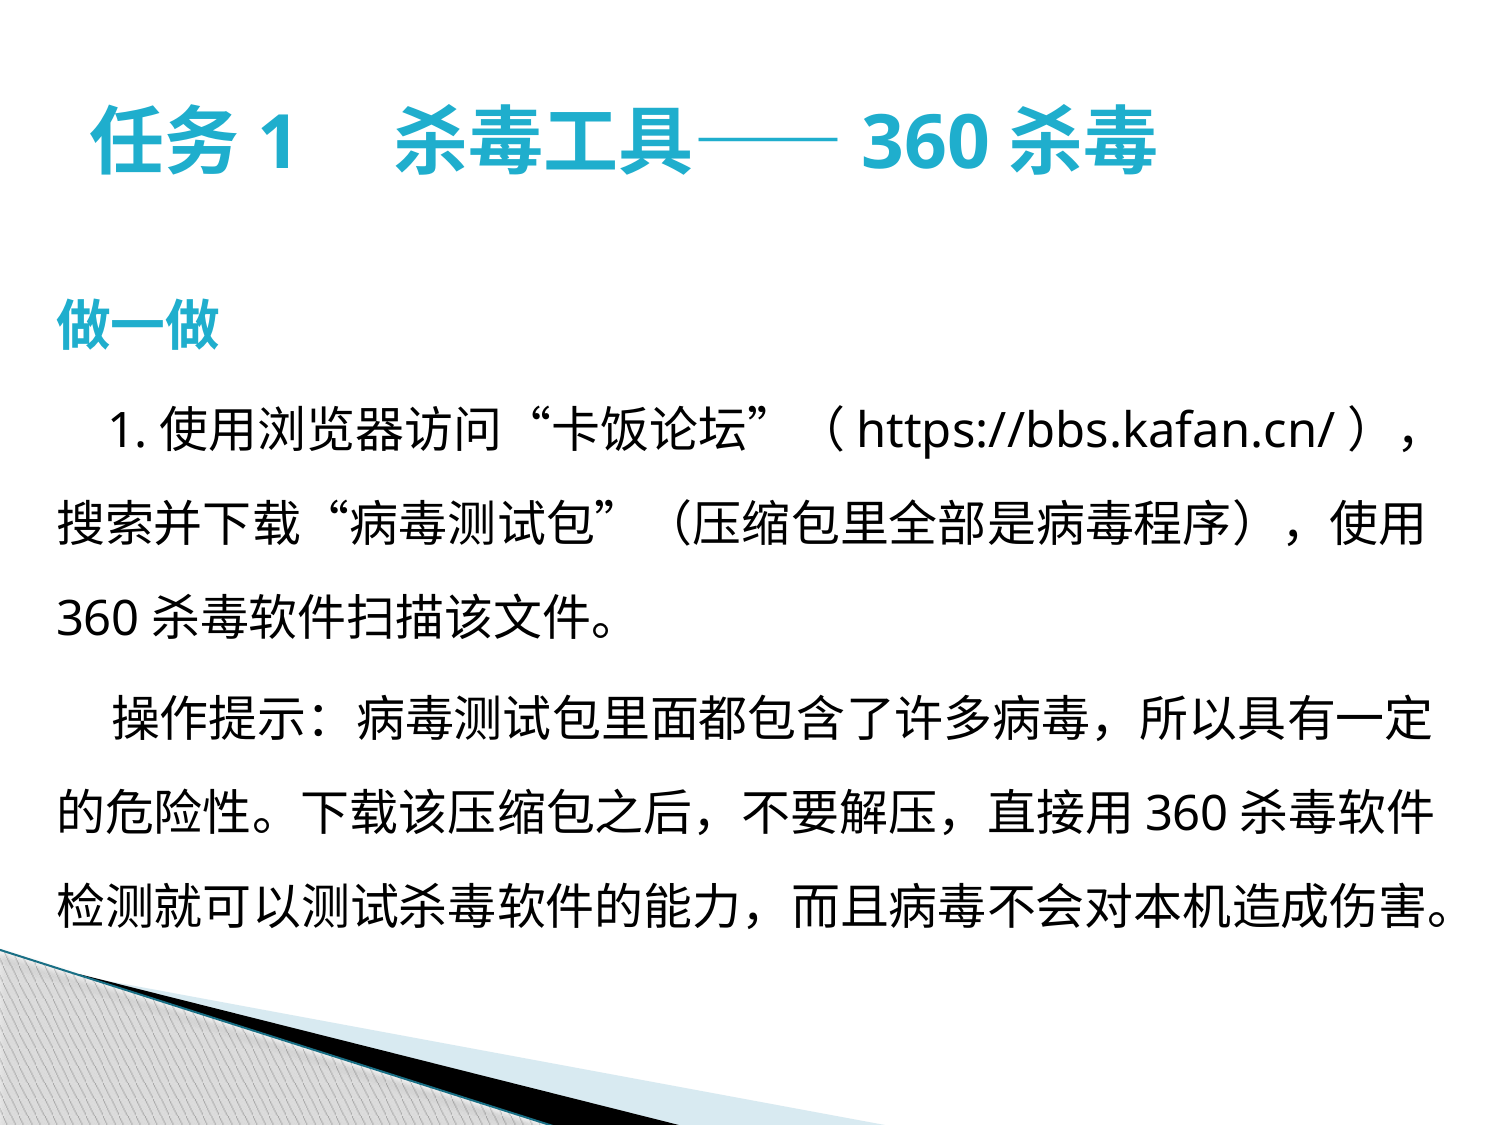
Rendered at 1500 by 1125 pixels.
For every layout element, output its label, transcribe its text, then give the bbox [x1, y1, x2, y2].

title 任务1 杀毒工具——360杀毒 [75, 45, 1425, 233]
list 做一做 1.使用浏览器访问“卡饭论坛”（https://bbs.kafan.cn/），搜索并下载“病毒测试包”（压缩包里全部是病毒程序），使用360杀毒软件扫描该文件。 操作提示：病毒测试包里面都包含了许多病毒，所以具有一定的危险性。下载该压缩包之后，不要解压，直接用360杀毒软件检测就可以测试杀毒软件的能力，而且病毒不会对本机造成伤害。 [41, 243, 1459, 1083]
